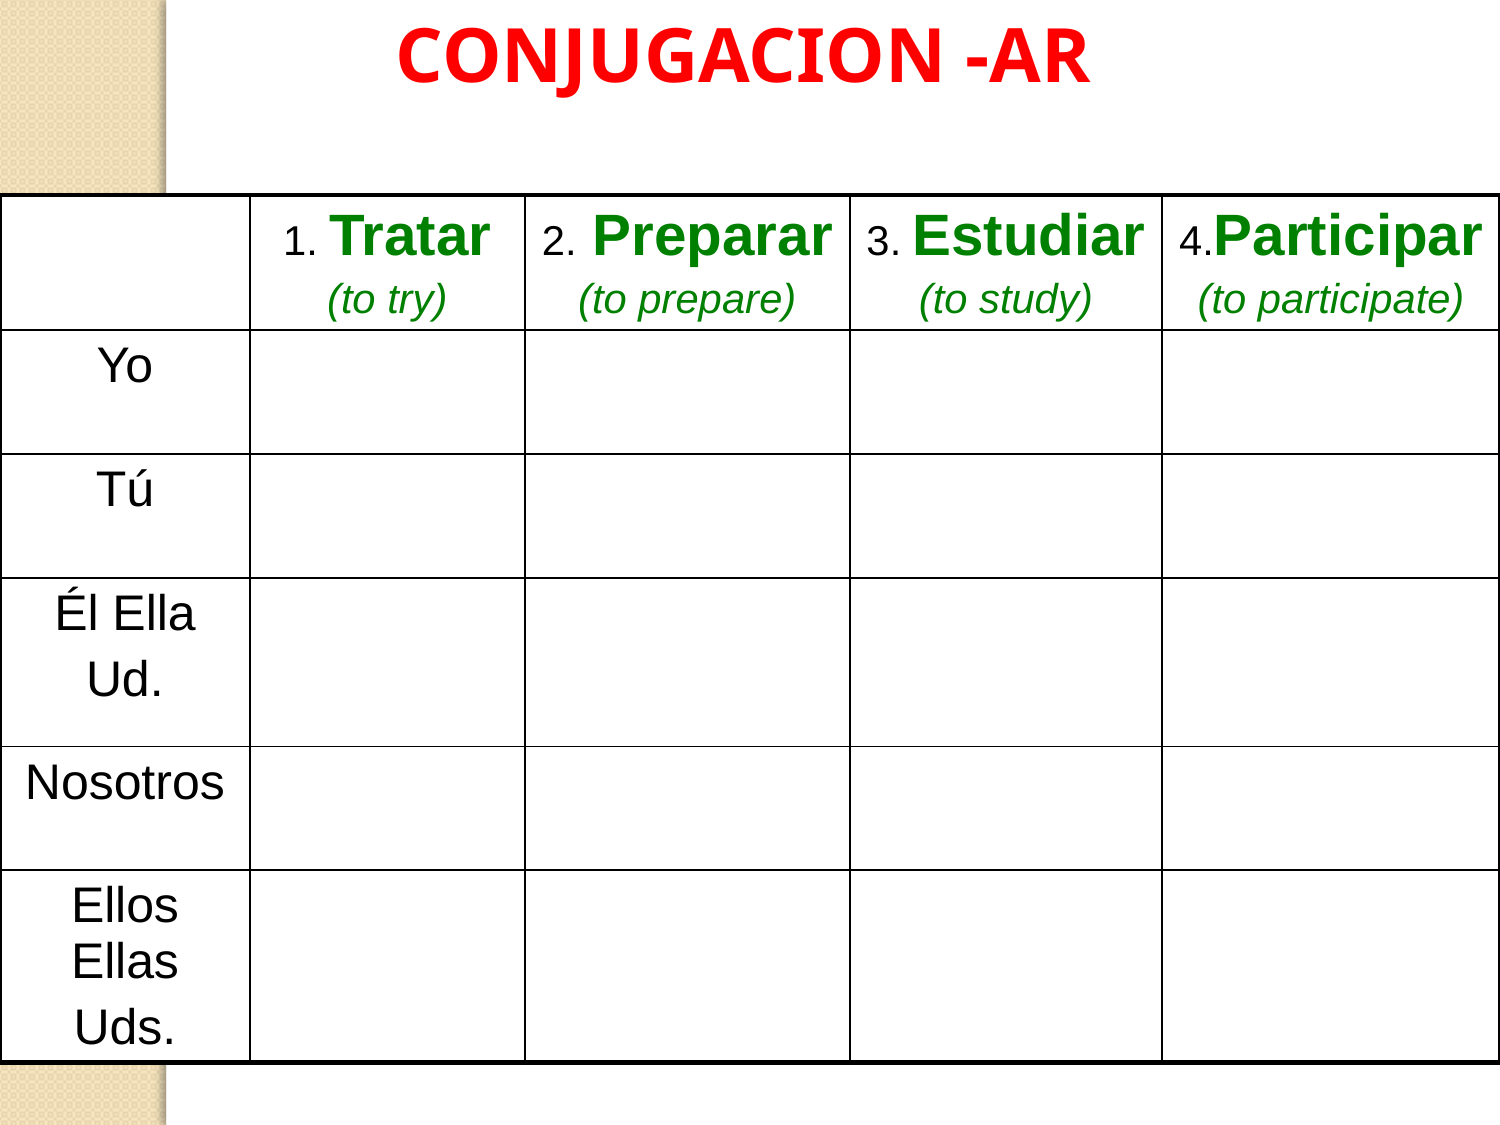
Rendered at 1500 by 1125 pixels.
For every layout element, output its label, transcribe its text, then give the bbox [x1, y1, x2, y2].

table_cell [526, 455, 849, 577]
table_cell [1163, 747, 1498, 869]
table_cell [526, 579, 849, 746]
table_cell [851, 871, 1161, 1060]
text_box CONJUGACION -AR [74, 0, 1413, 188]
table_header 4.Participar (to participate) [1163, 197, 1498, 329]
table_cell [1163, 579, 1498, 746]
table_cell [251, 331, 524, 453]
table_cell [851, 331, 1161, 453]
table_header 2. Preparar (to prepare) [526, 197, 849, 329]
table_cell [526, 747, 849, 869]
table_cell [251, 871, 524, 1060]
table_cell Ellos Ellas Uds. [2, 871, 249, 1060]
table_cell [251, 747, 524, 869]
table_cell [251, 579, 524, 746]
table_cell [1163, 455, 1498, 577]
table_cell [1163, 871, 1498, 1060]
table_cell [526, 871, 849, 1060]
table_cell Tú [2, 455, 249, 577]
table_cell Él Ella Ud. [2, 579, 249, 746]
table_cell Nosotros [2, 747, 249, 869]
table_cell [851, 455, 1161, 577]
table_cell [251, 455, 524, 577]
table_cell [526, 331, 849, 453]
table_header 3. Estudiar (to study) [851, 197, 1161, 329]
table_cell [851, 747, 1161, 869]
table_cell Yo [2, 331, 249, 453]
table_cell [851, 579, 1161, 746]
table_header [2, 197, 249, 329]
table_header 1. Tratar (to try) [251, 197, 524, 329]
table_cell [1163, 331, 1498, 453]
